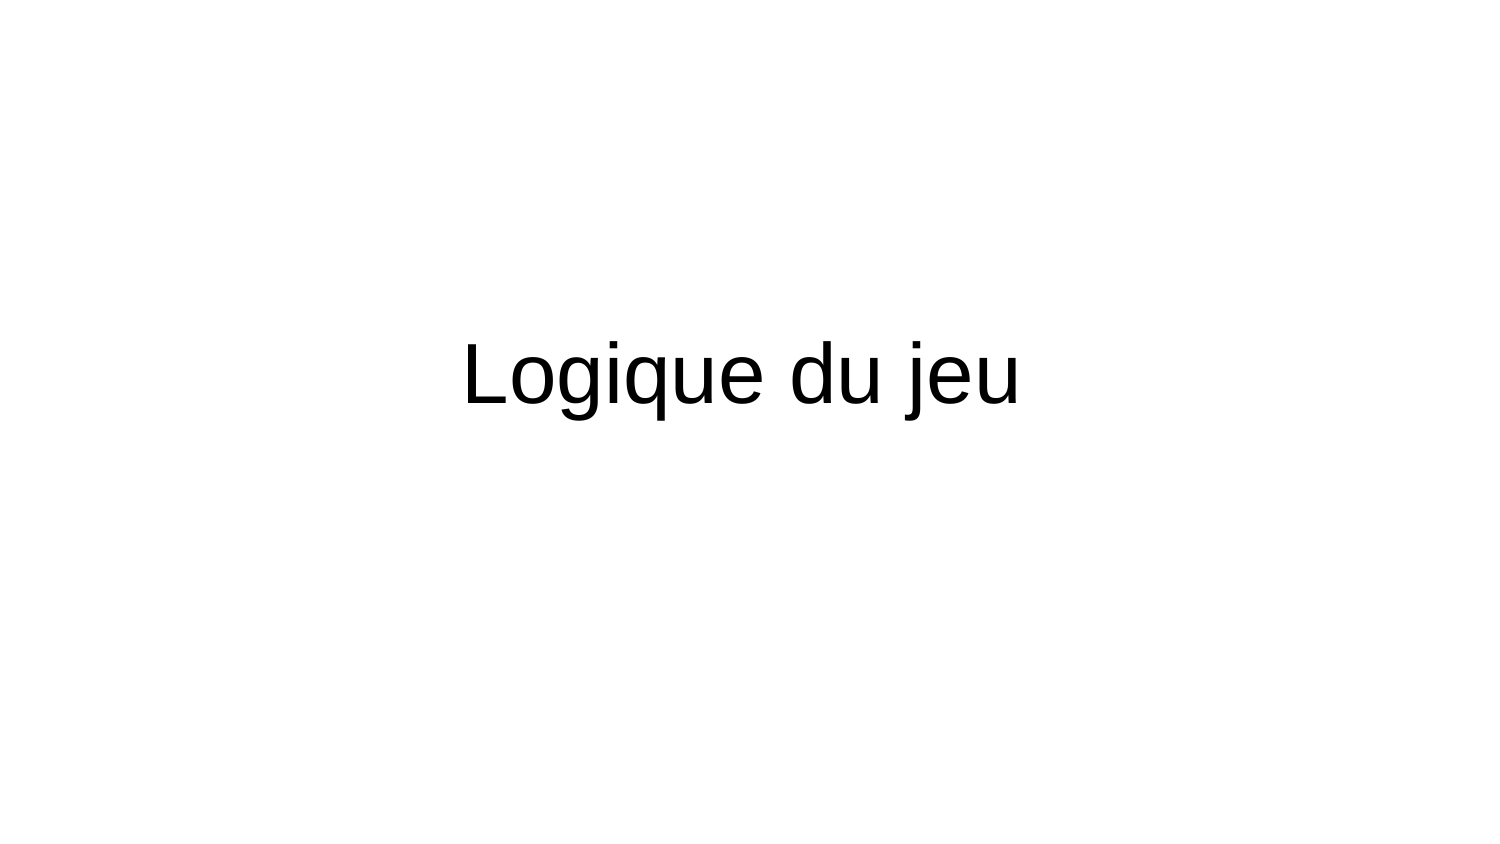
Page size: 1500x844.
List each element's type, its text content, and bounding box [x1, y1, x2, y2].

title Logique du jeu [43, 200, 1441, 538]
